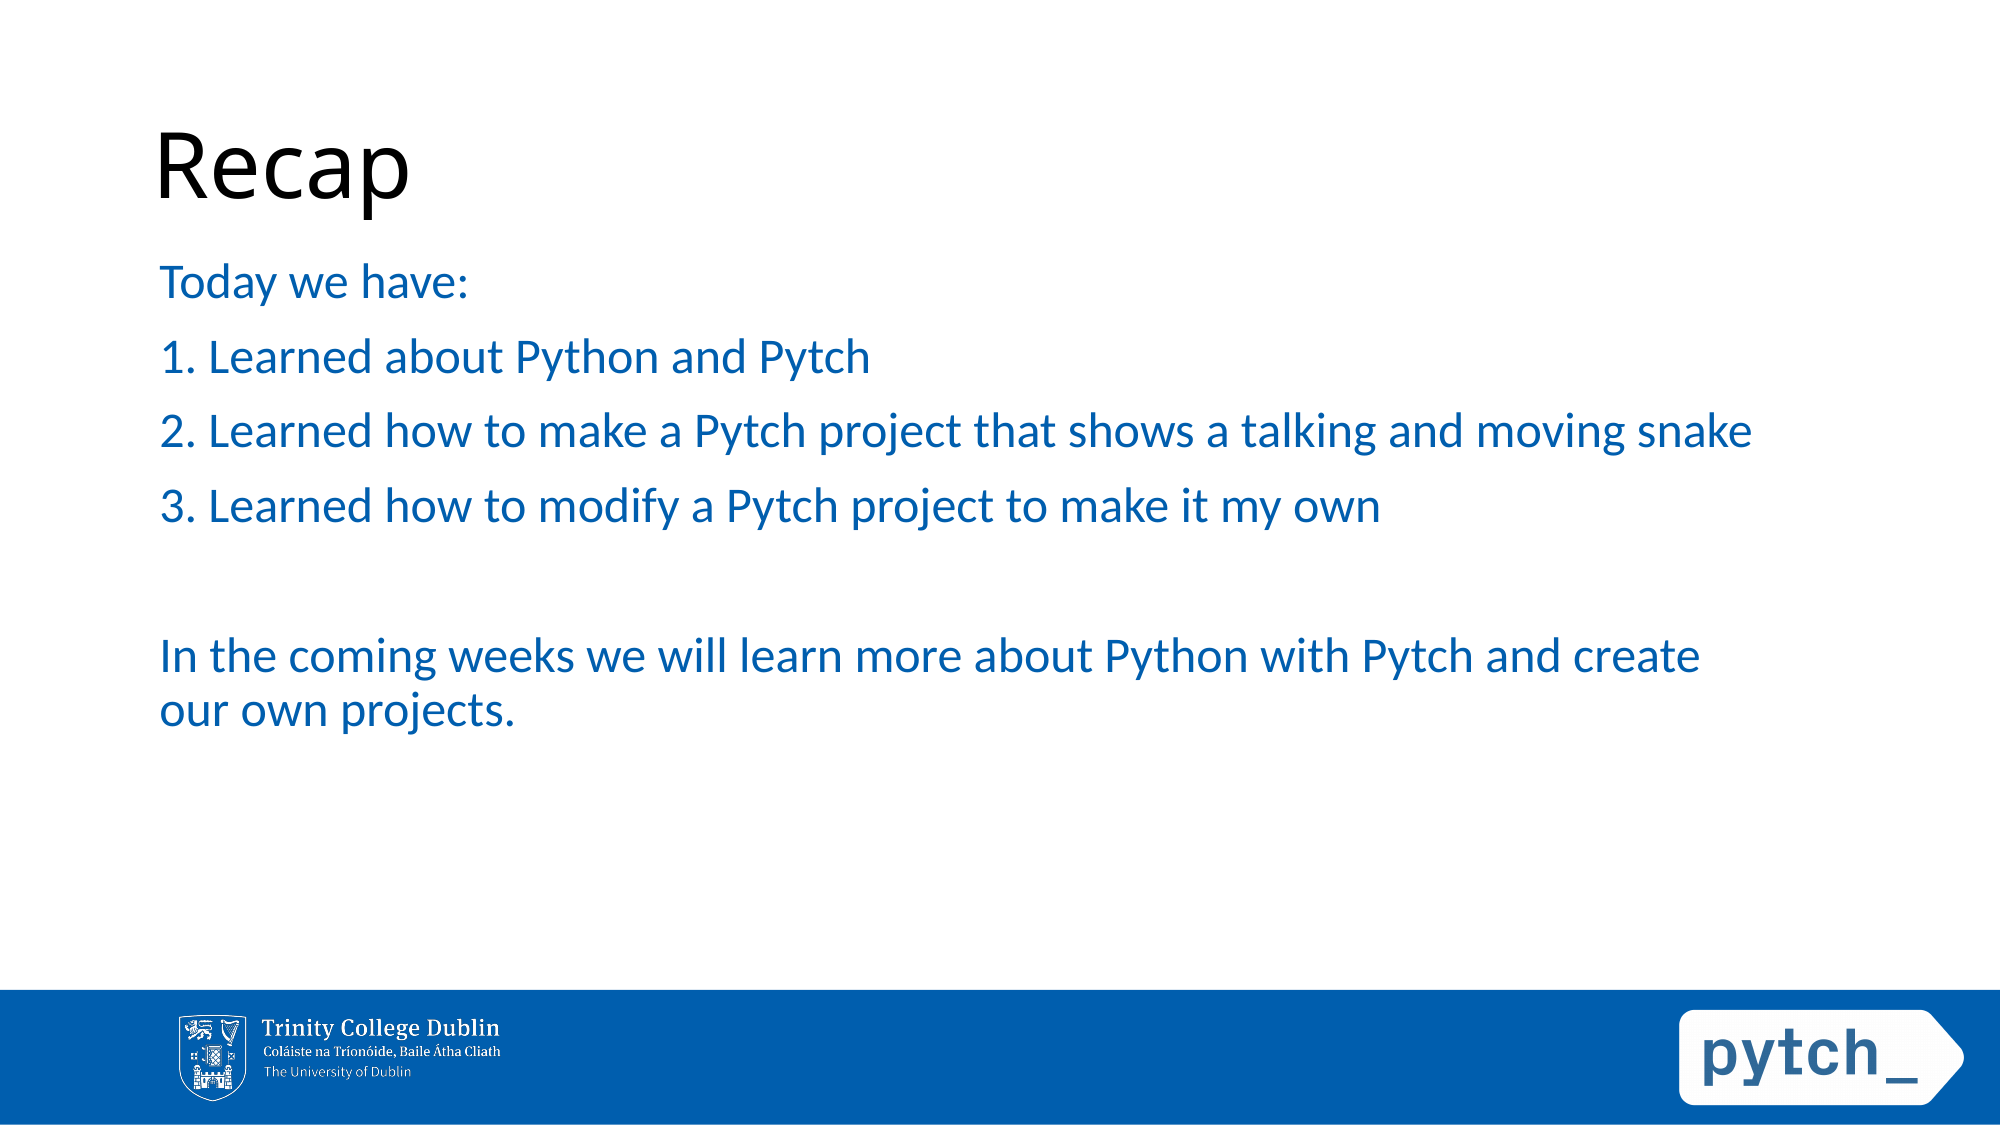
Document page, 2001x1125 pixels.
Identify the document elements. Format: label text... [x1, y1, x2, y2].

picture [1590, 894, 2000, 1125]
picture [178, 1014, 502, 1102]
list Today we have: 1. Learned about Python and Pytch 2. Learned how to make a Pytch project that shows a talking and moving snake 3. Learned how to modify a Pytch project to make it my own In the coming weeks we will learn more about Python with Pytch and create our own projects. [144, 247, 1777, 776]
title Recap [137, 59, 1863, 278]
